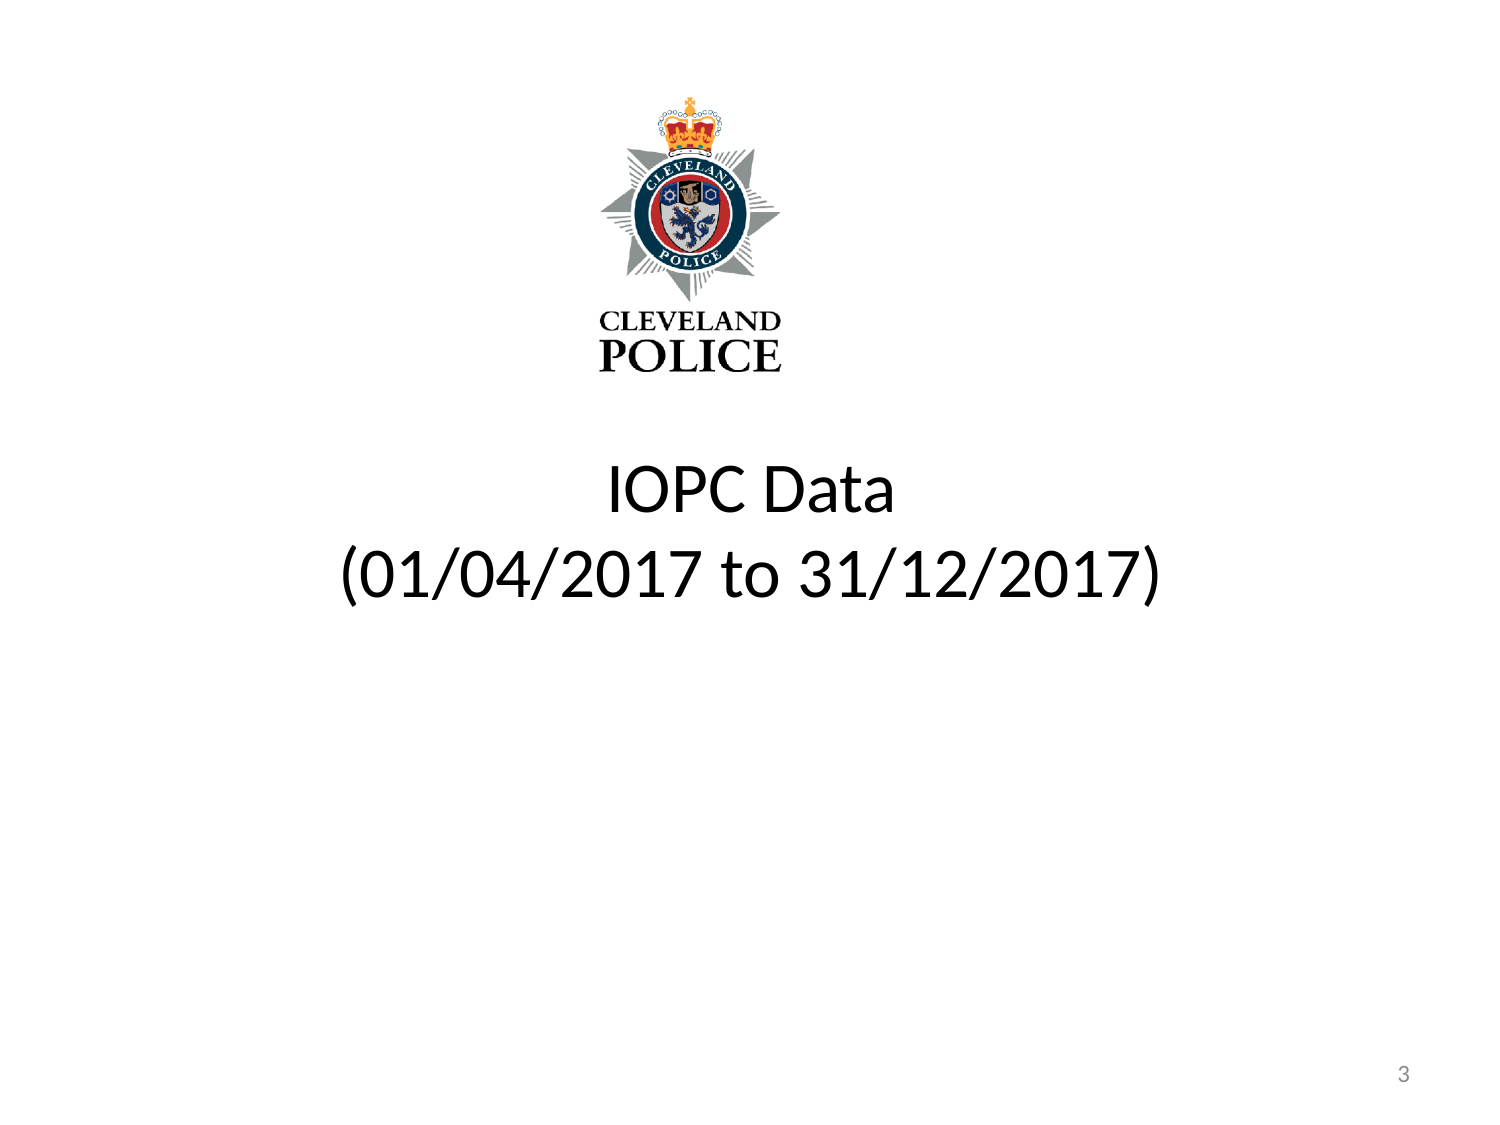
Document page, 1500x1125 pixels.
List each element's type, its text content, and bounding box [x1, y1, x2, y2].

title IOPC Data (01/04/2017 to 31/12/2017) [76, 432, 1427, 621]
picture [537, 77, 841, 393]
slide_number 3 [1074, 1042, 1425, 1103]
